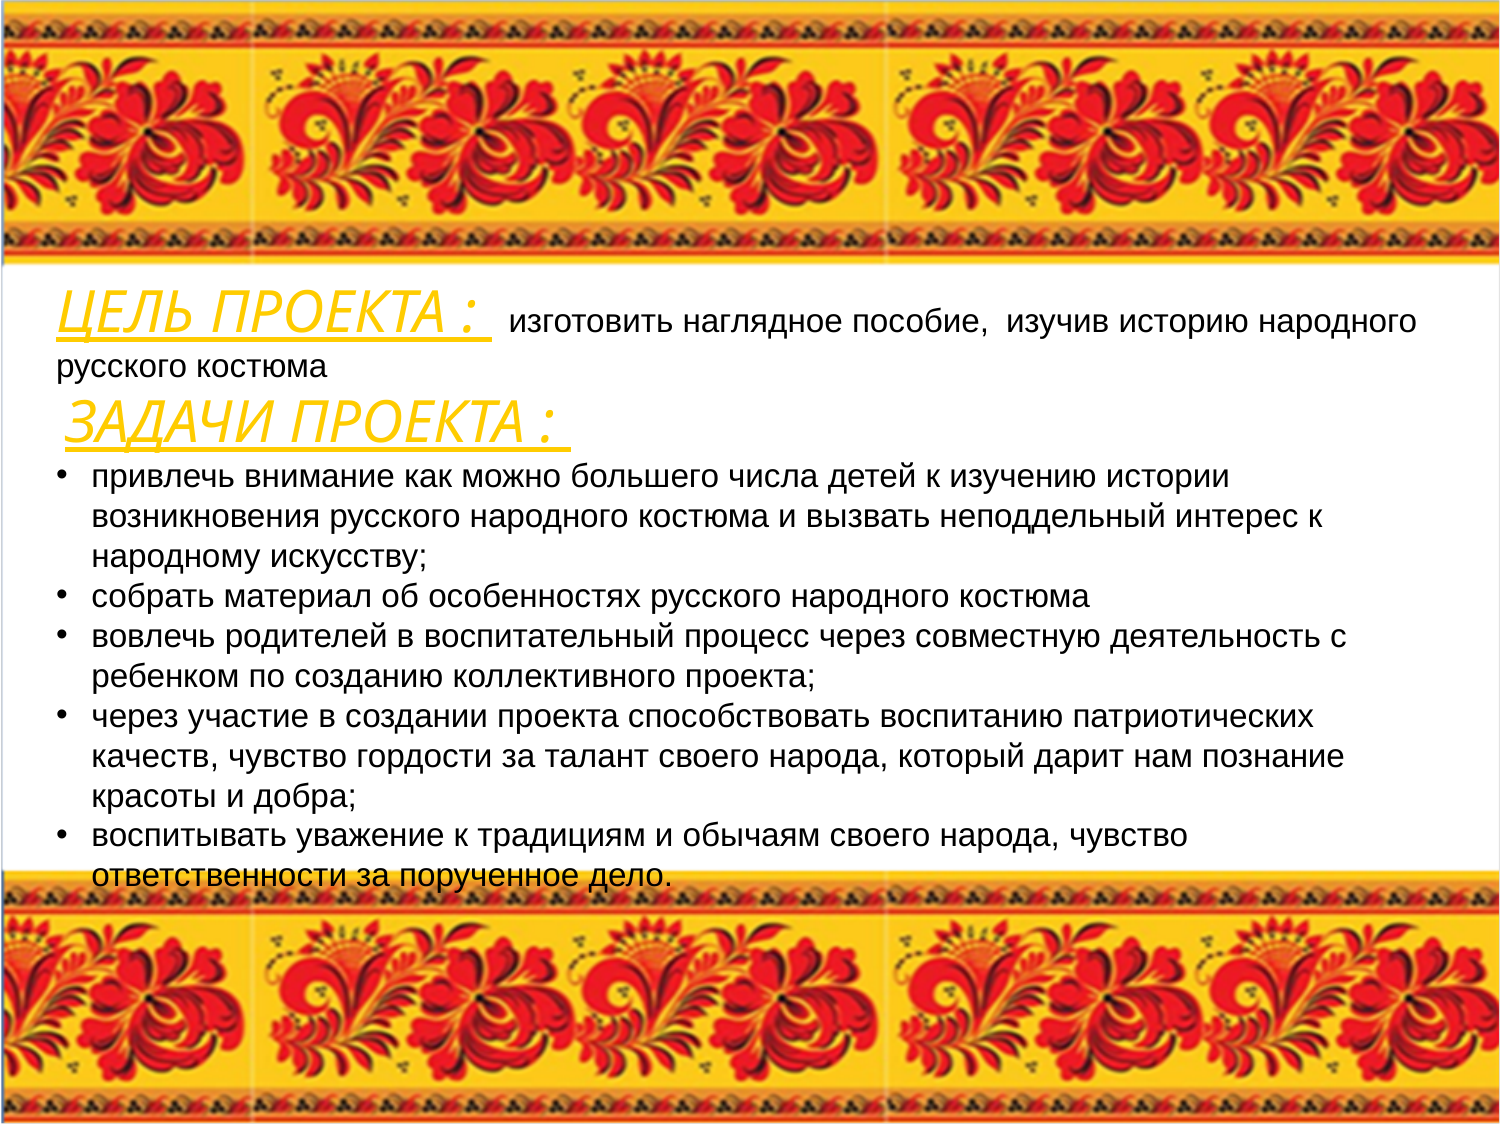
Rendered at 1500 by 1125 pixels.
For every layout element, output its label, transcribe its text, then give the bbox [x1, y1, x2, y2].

text_box ЦЕЛЬ ПРОЕКТА : изготовить наглядное пособие, изучив историю народного русского костюма ЗАДАЧИ ПРОЕКТА : привлечь внимание как можно большего числа детей к изучению истории возникновения русского народного костюма и вызвать неподдельный интерес к народному искусству; собрать материал об особенностях русского народного костюма вовлечь родителей в воспитательный процесс через совместную деятельность с ребенком по созданию коллективного проекта; через участие в создании проекта способствовать воспитанию патриотических качеств, чувство гордости за талант своего народа, который дарит нам познание красоты и добра; воспитывать уважение к традициям и обычаям своего народа, чувство ответственности за порученное дело. [41, 267, 1436, 901]
picture [0, 0, 1500, 1125]
